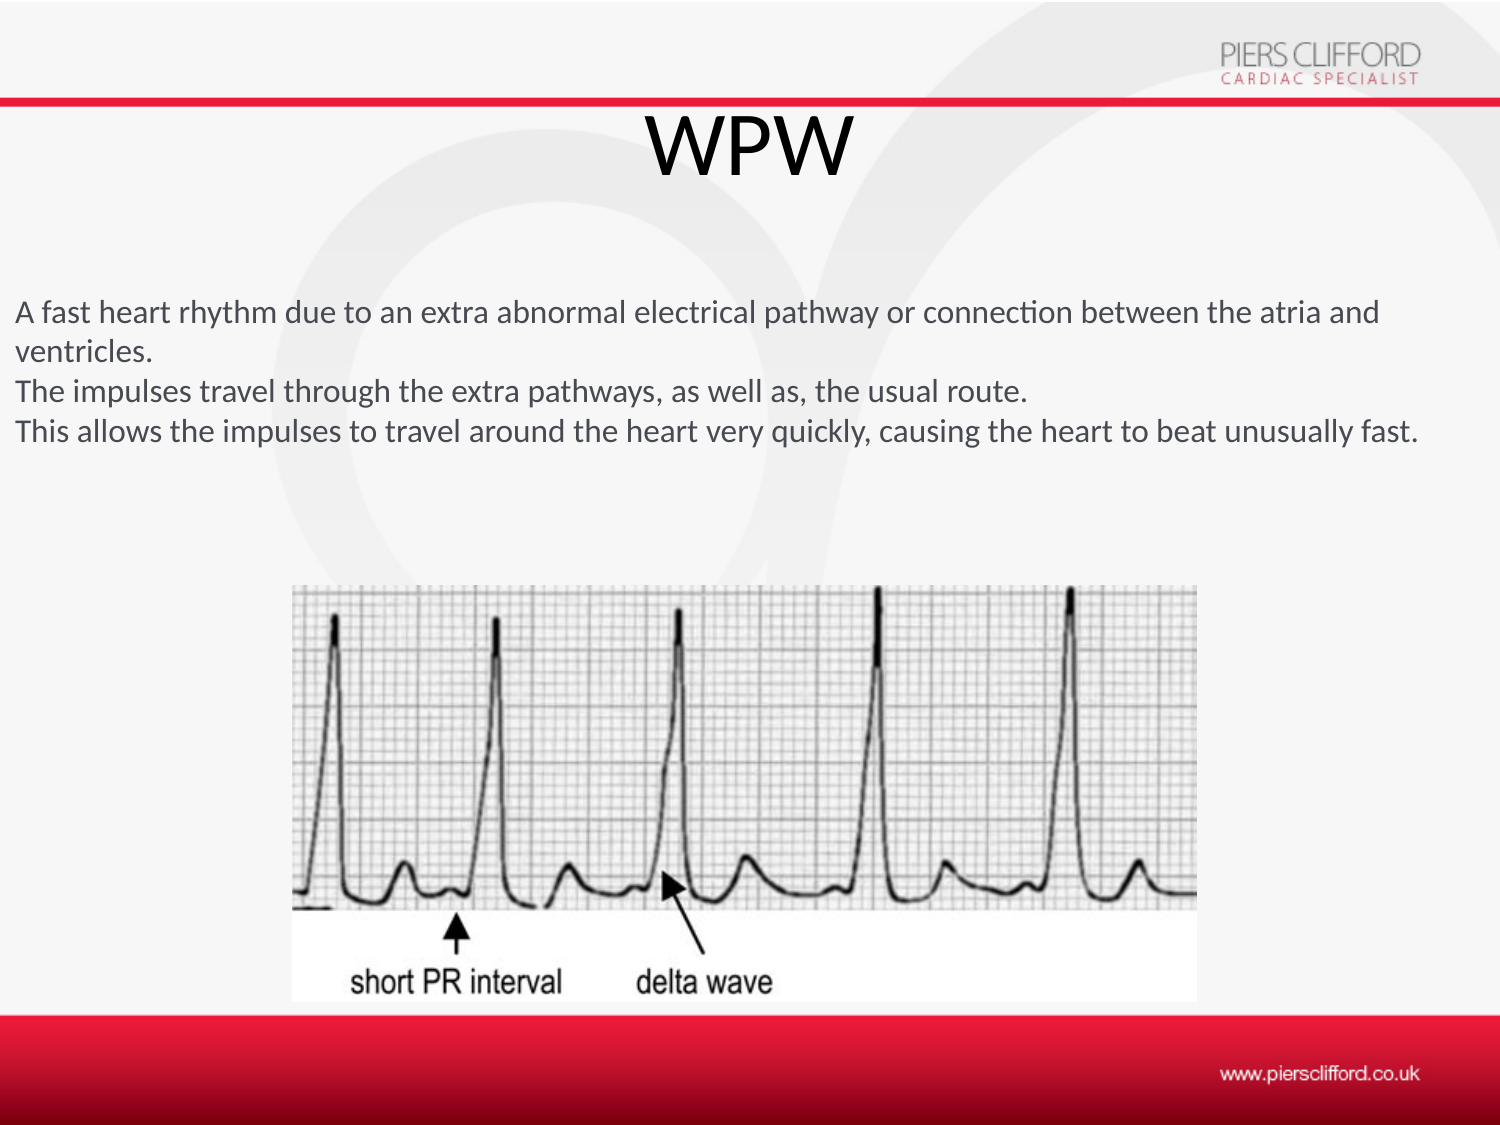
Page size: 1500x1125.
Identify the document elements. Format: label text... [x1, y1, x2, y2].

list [292, 585, 1197, 1002]
text_box A fast heart rhythm due to an extra abnormal electrical pathway or connection between the atria and ventricles. The impulses travel through the extra pathways, as well as, the usual route. This allows the impulses to travel around the heart very quickly, causing the heart to beat unusually fast. [0, 282, 1500, 457]
picture [0, 457, 1500, 1125]
picture [0, 2, 1500, 282]
title WPW [74, 44, 1426, 233]
